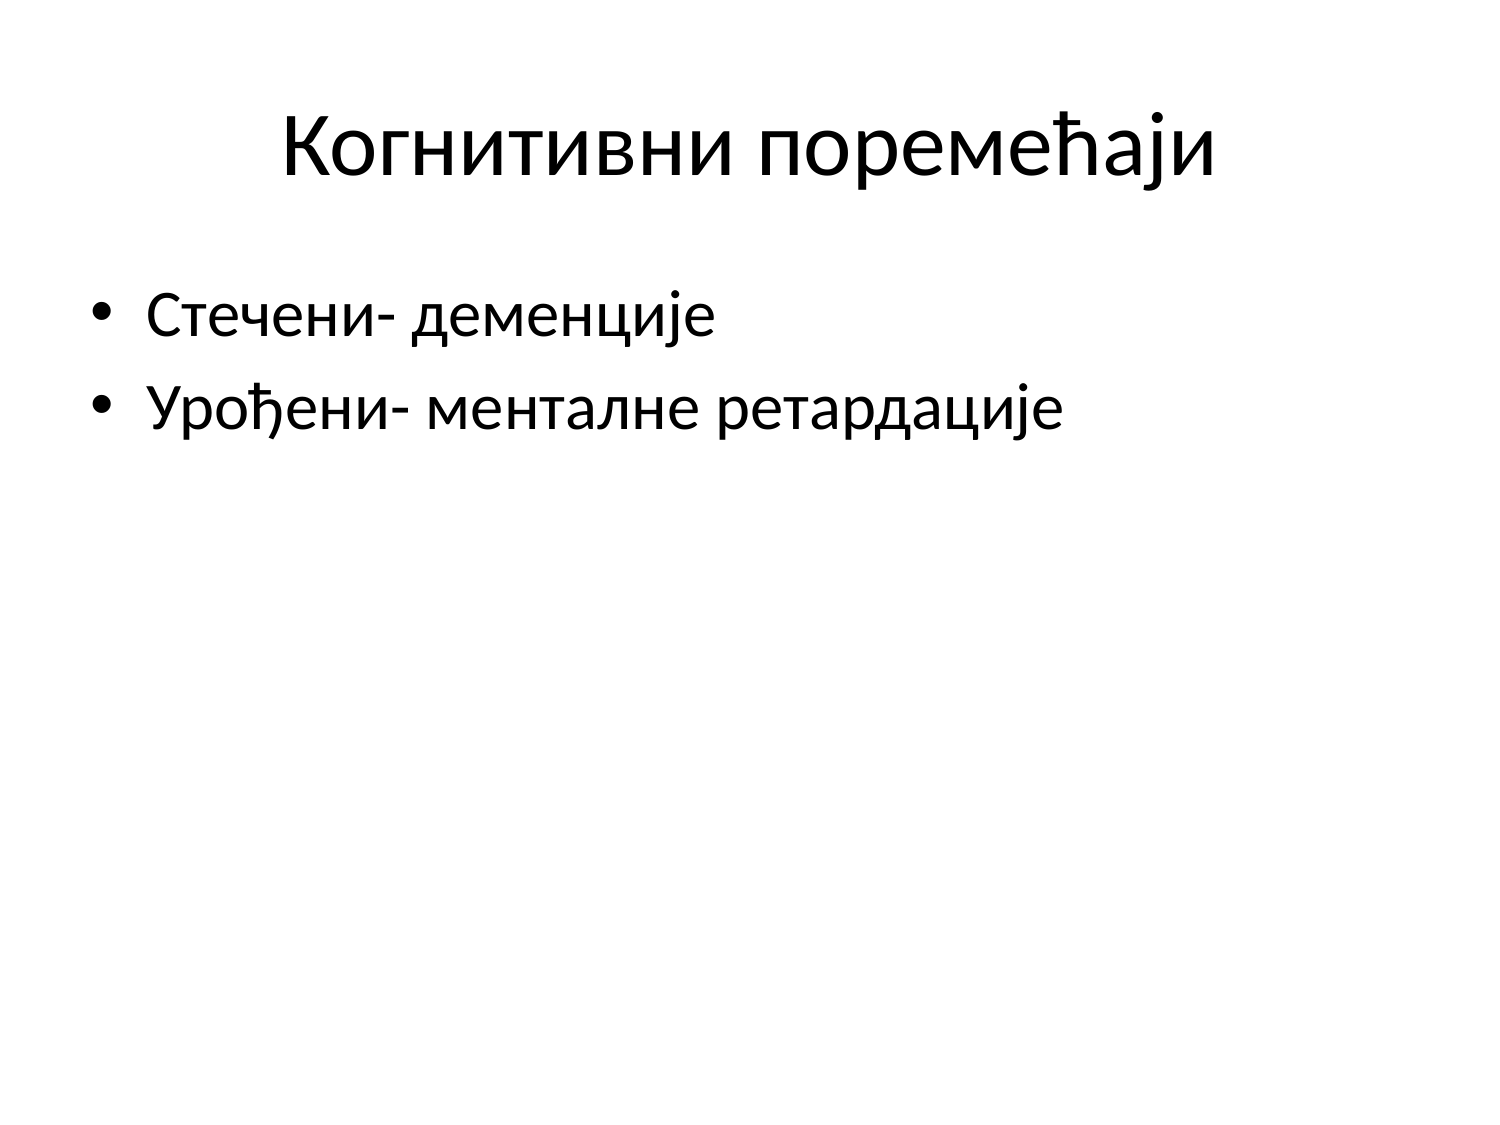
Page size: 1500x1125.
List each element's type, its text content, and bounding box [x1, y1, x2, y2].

title Когнитивни поремећаји [75, 45, 1425, 233]
list Стечени- деменције Урођени- менталне ретардације [75, 262, 1425, 1005]
